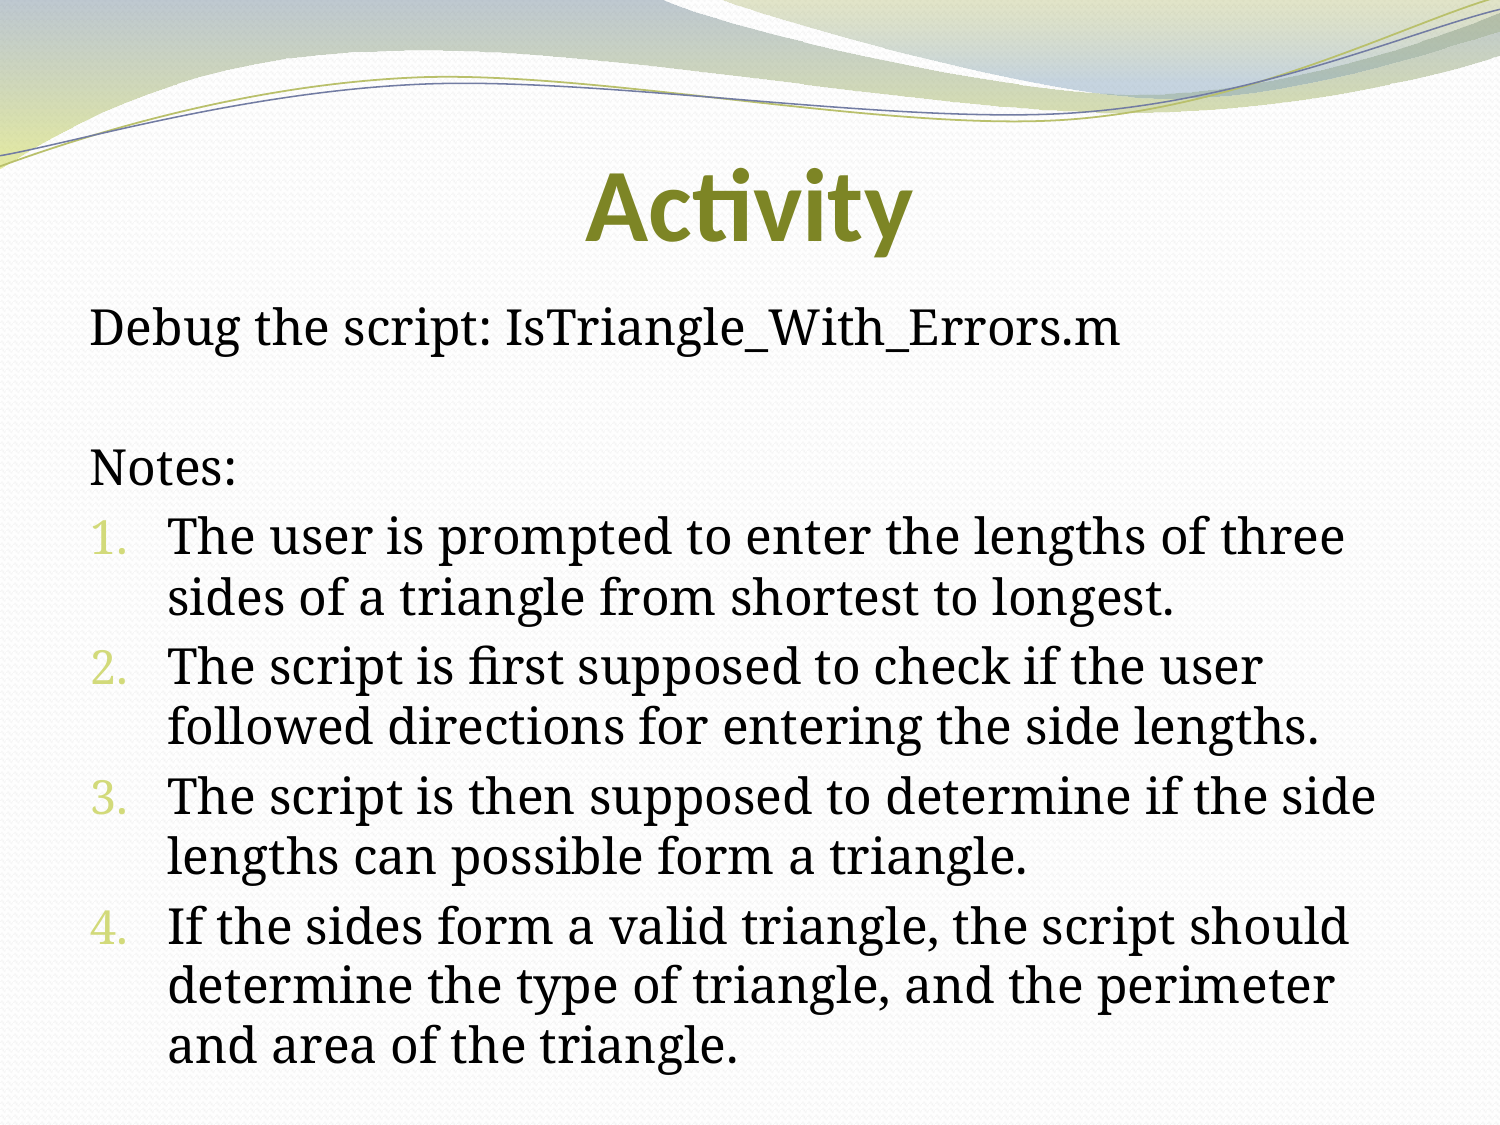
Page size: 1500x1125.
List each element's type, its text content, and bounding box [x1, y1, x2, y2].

list Debug the script: IsTriangle_With_Errors.m Notes: The user is prompted to enter the lengths of three sides of a triangle from shortest to longest. The script is first supposed to check if the user followed directions for entering the side lengths. The script is then supposed to determine if the side lengths can possible form a triangle. If the sides form a valid triangle, the script should determine the type of triangle, and the perimeter and area of the triangle. [75, 288, 1425, 1096]
title Activity [75, 75, 1425, 263]
